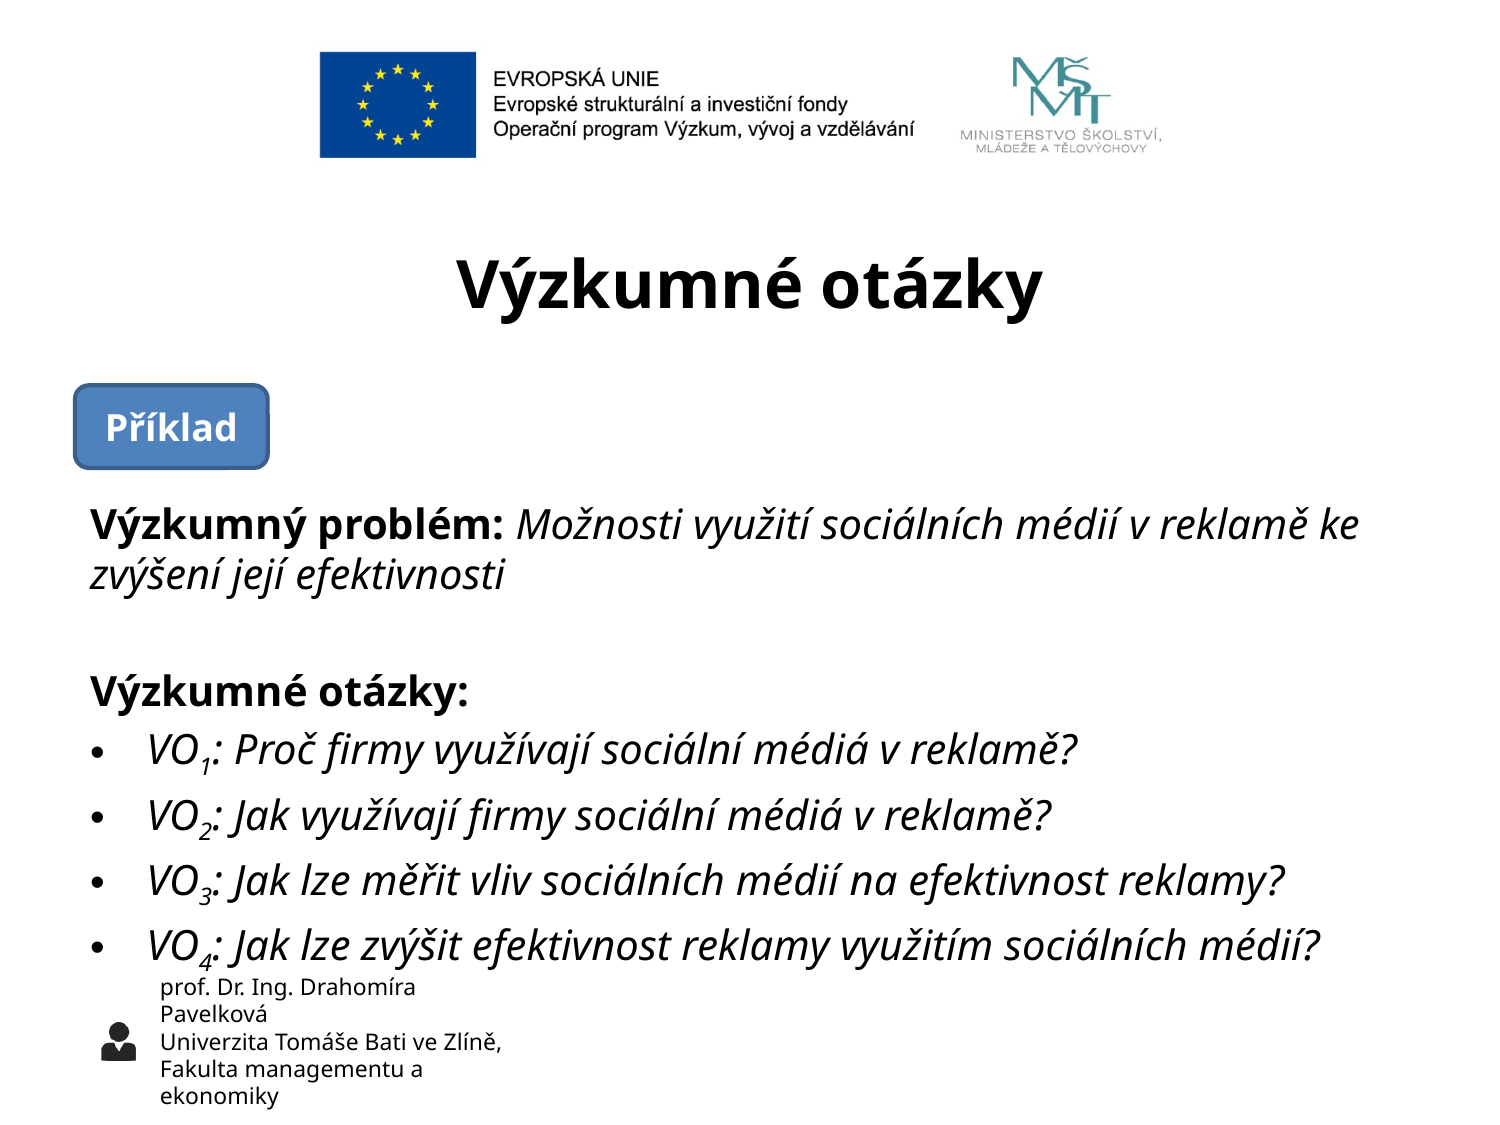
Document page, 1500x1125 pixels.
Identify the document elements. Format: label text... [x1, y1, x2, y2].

picture [267, 0, 1213, 210]
text_box Příklad [72, 383, 270, 471]
title Výzkumné otázky [75, 208, 1425, 357]
footer prof. Dr. Ing. Drahomíra Pavelková Univerzita Tomáše Bati ve Zlíně, Fakulta managementu a ekonomiky [145, 999, 526, 1083]
list Příklad: Výzkumný problém: Možnosti využití sociálních médií v reklamě ke zvýšení její efektivnosti Výzkumné otázky: VO1: Proč firmy využívají sociální médiá v reklamě? VO2: Jak využívají firmy sociální médiá v reklamě? VO3: Jak lze měřit vliv sociálních médií na efektivnost reklamy? VO4: Jak lze zvýšit efektivnost reklamy využitím sociálních médií? [75, 373, 1425, 1005]
picture [101, 1021, 136, 1062]
